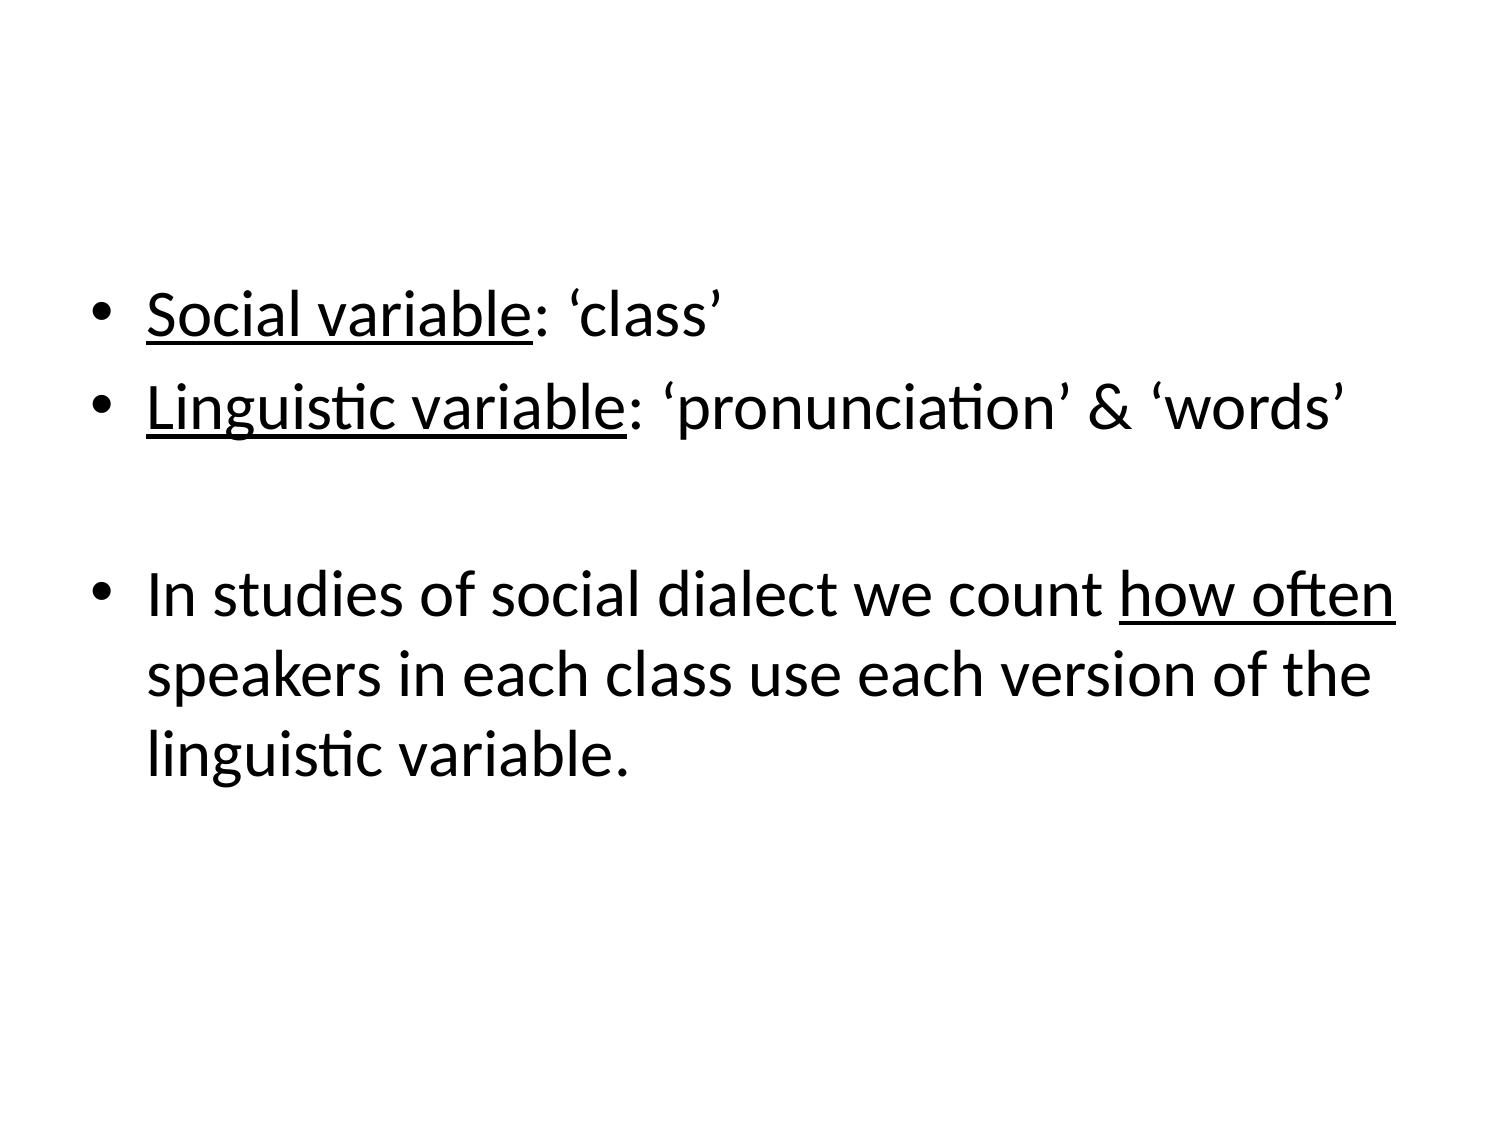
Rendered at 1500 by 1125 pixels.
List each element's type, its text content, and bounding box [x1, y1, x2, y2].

list Social variable: ‘class’ Linguistic variable: ‘pronunciation’ & ‘words’ In studies of social dialect we count how often speakers in each class use each version of the linguistic variable. [75, 262, 1425, 1005]
